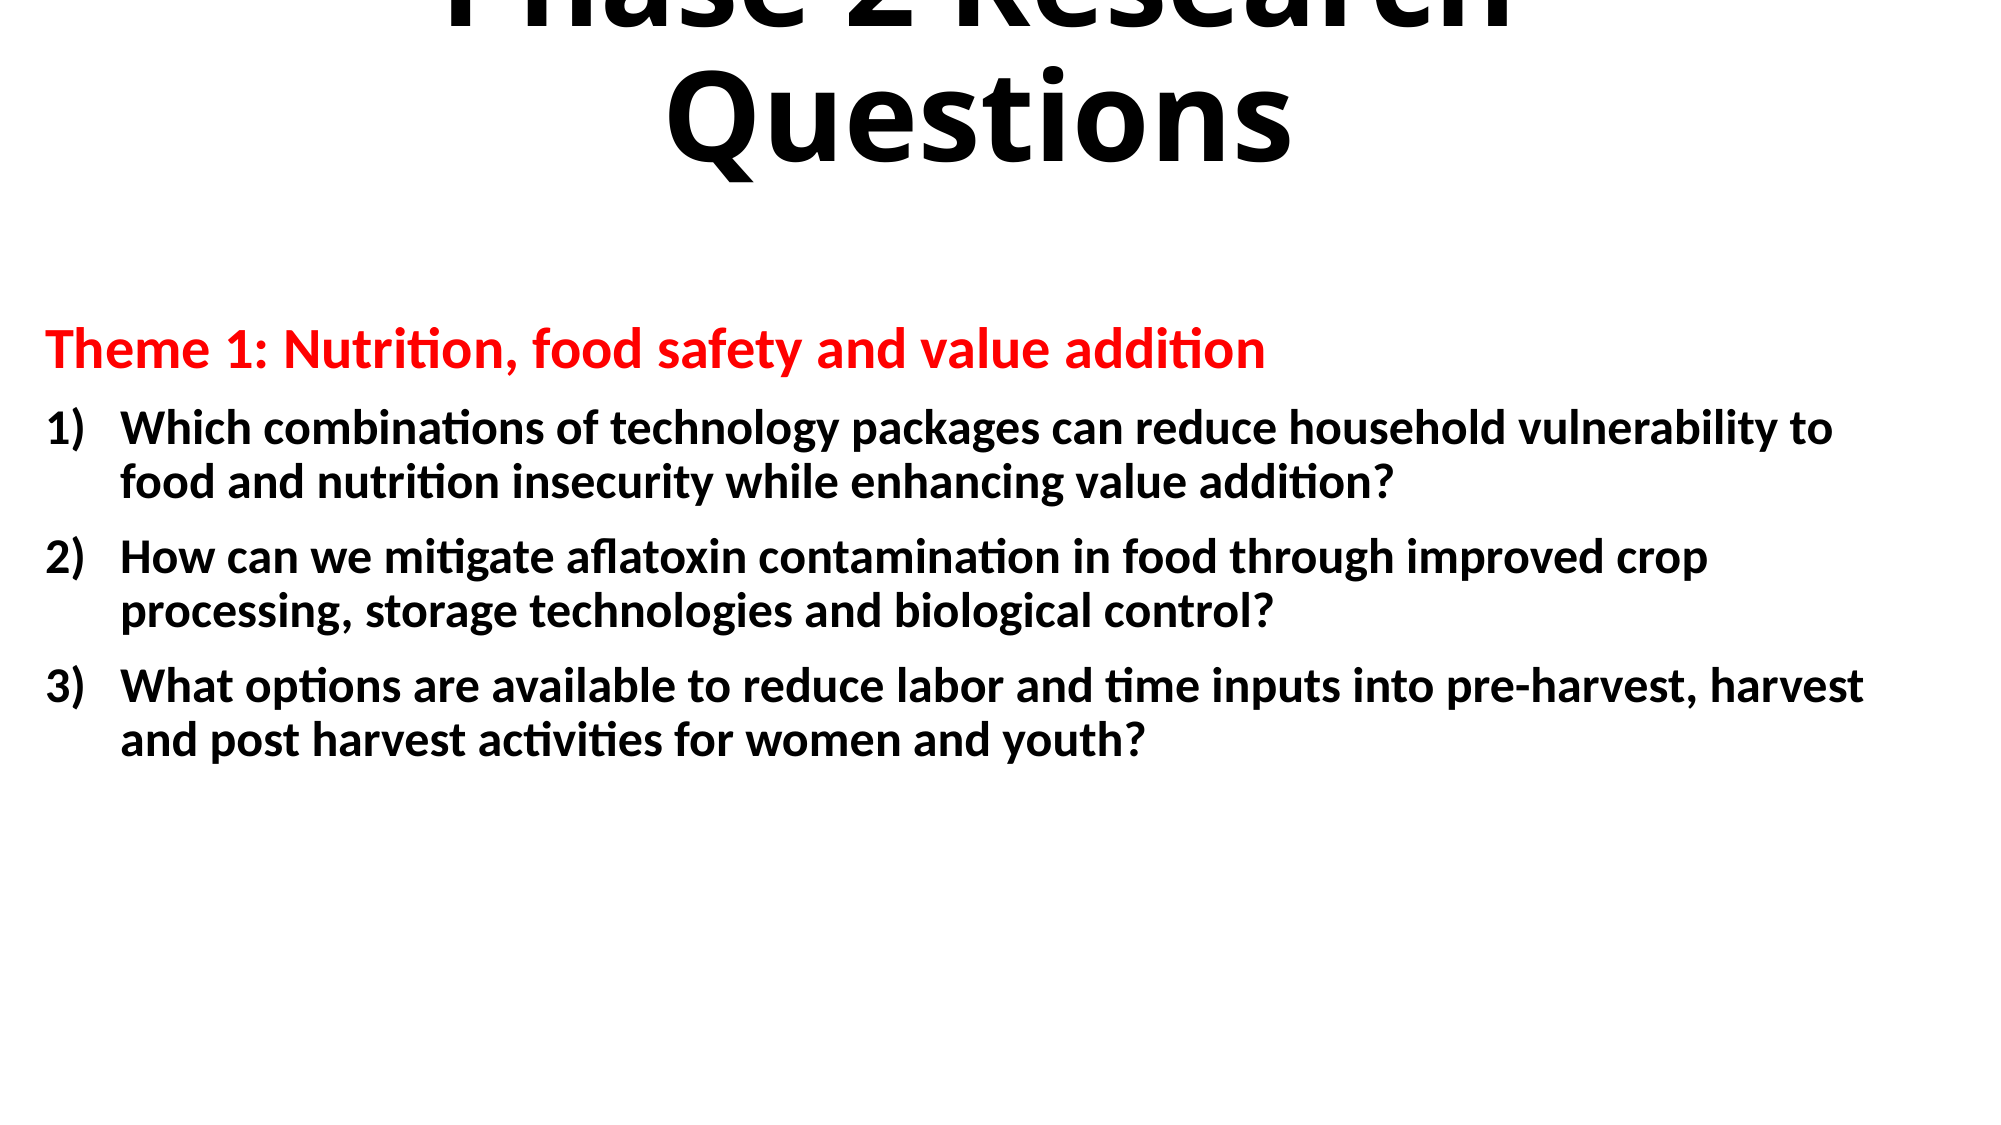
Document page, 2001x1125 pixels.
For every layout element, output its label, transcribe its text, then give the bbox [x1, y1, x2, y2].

title Phase 2 Research Questions [228, 59, 1729, 197]
subtitle Theme 1: Nutrition, food safety and value addition Which combinations of technology packages can reduce household vulnerability to food and nutrition insecurity while enhancing value addition? How can we mitigate aflatoxin contamination in food through improved crop processing, storage technologies and biological control? What options are available to reduce labor and time inputs into pre-harvest, harvest and post harvest activities for women and youth? [30, 310, 1928, 988]
